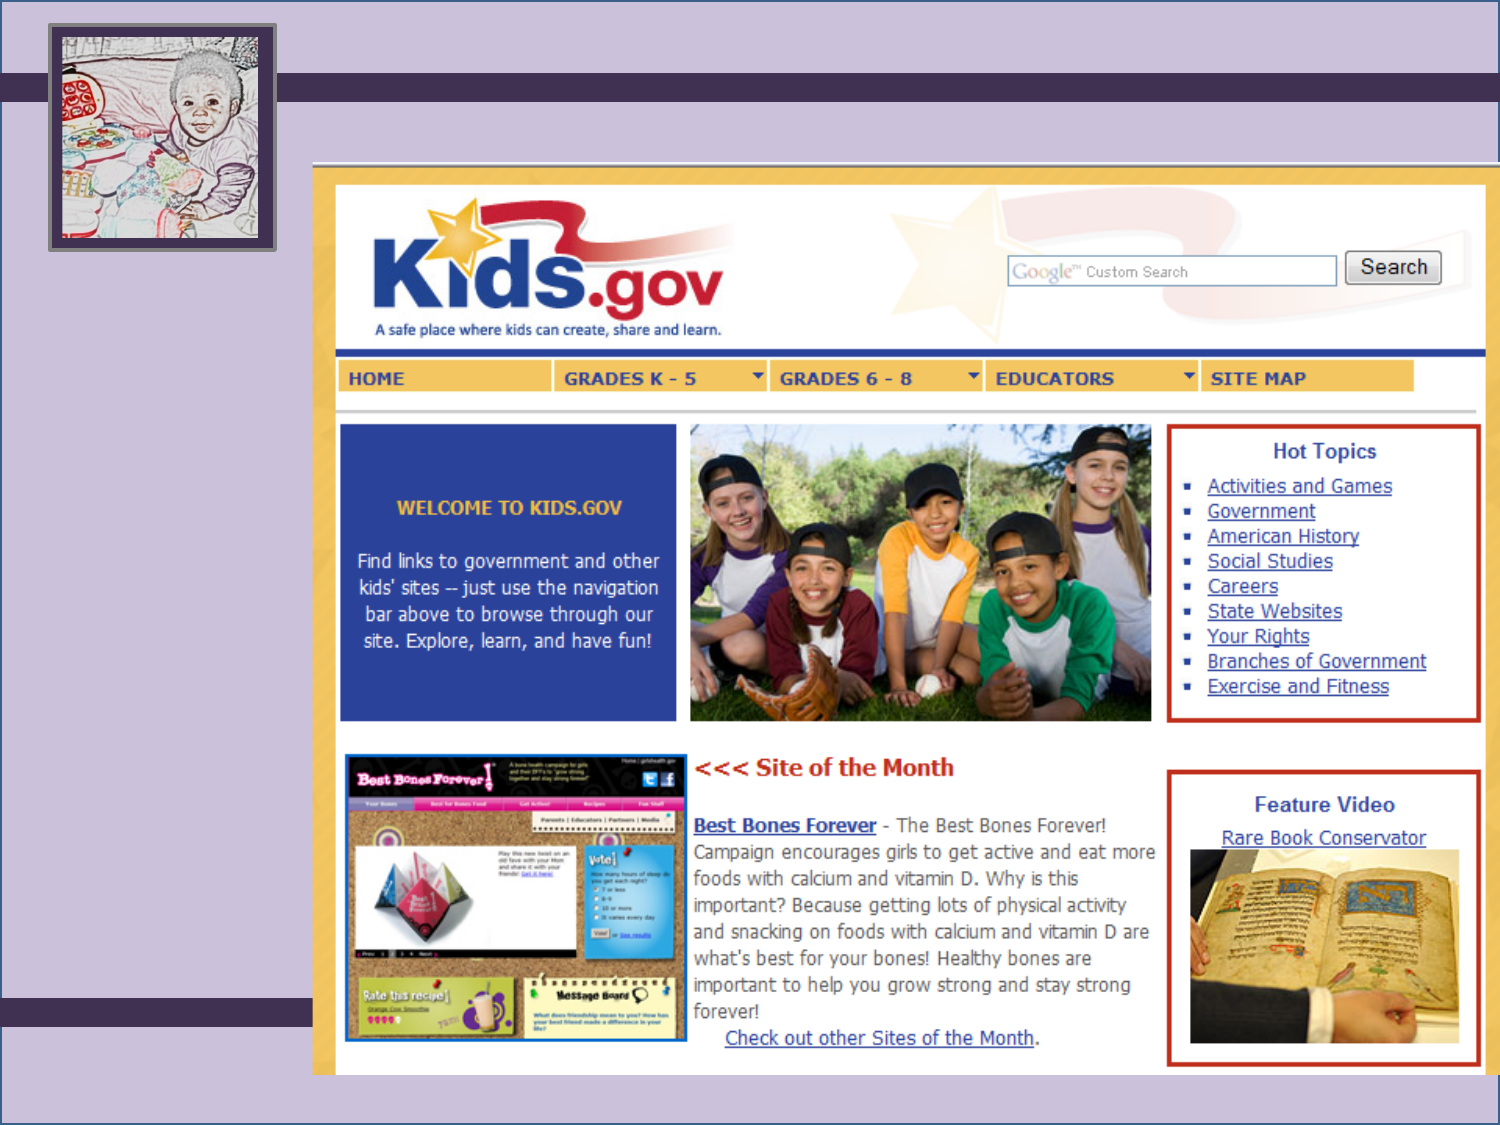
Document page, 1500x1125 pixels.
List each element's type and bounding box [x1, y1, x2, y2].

picture [62, 37, 258, 238]
picture [312, 162, 1500, 1076]
